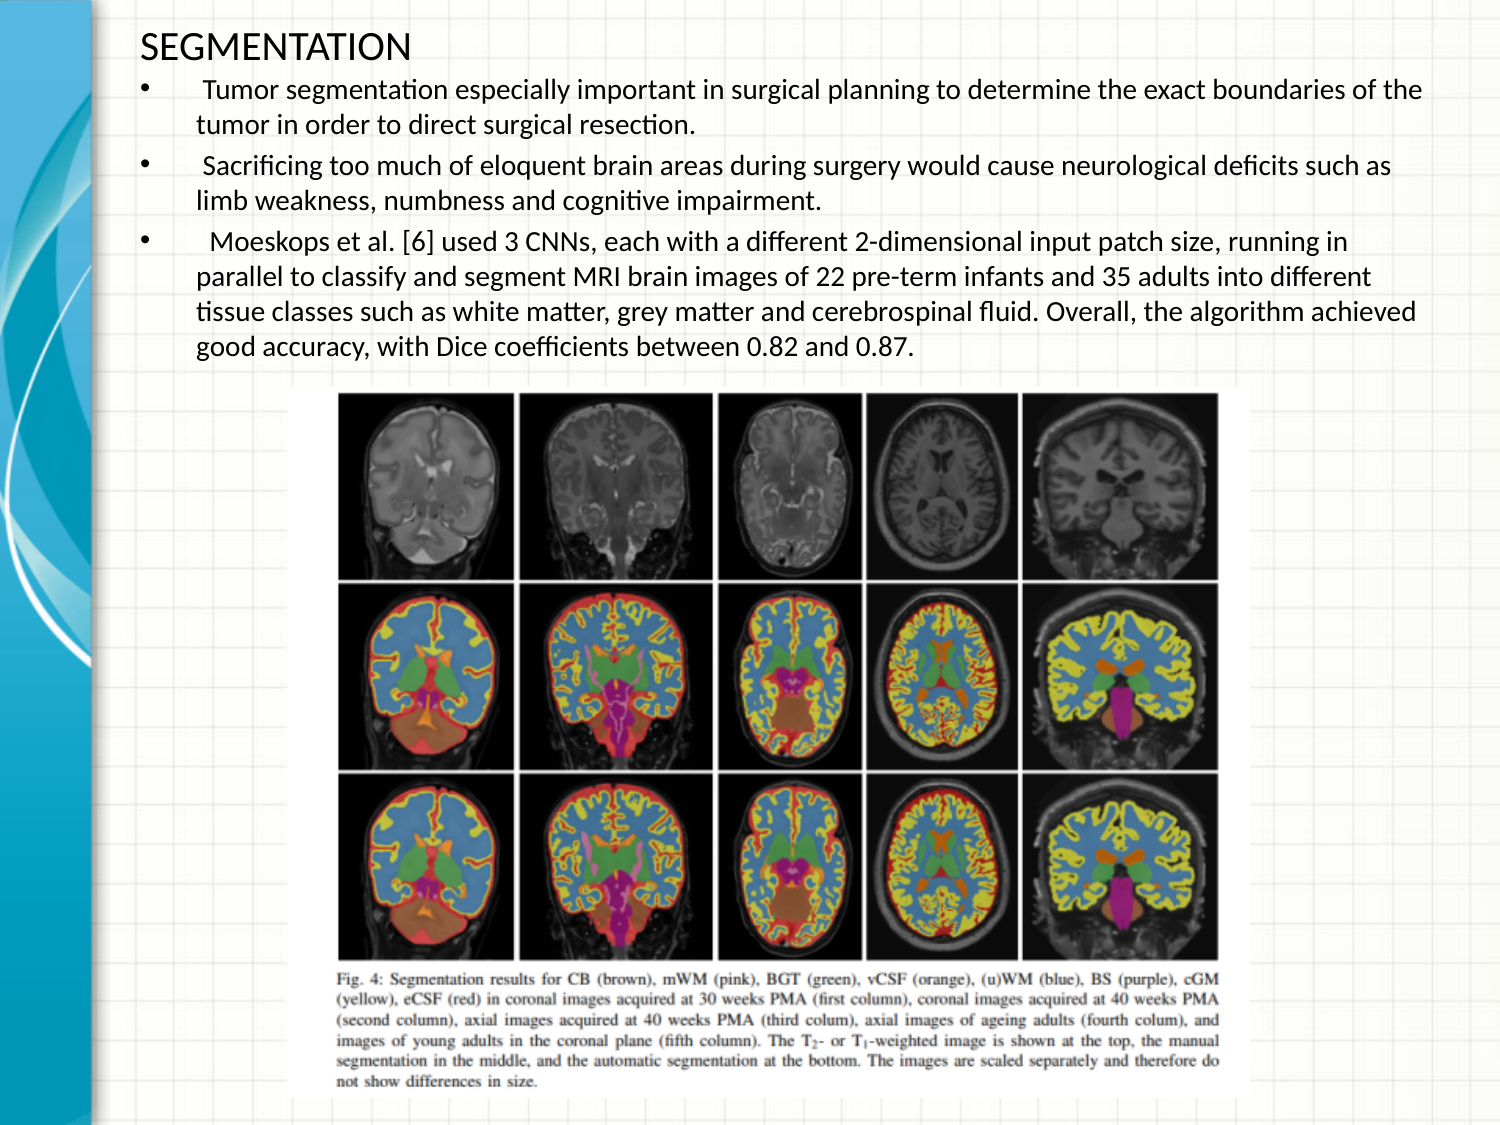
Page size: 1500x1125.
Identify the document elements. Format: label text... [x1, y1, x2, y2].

title SEGMENTATION [125, 0, 1450, 62]
picture [0, 0, 1500, 1125]
list Tumor segmentation especially important in surgical planning to determine the exact boundaries of the tumor in order to direct surgical resection. Sacrificing too much of eloquent brain areas during surgery would cause neurological deficits such as limb weakness, numbness and cognitive impairment. Moeskops et al. [6] used 3 CNNs, each with a different 2-dimensional input patch size, running in parallel to classify and segment MRI brain images of 22 pre-term infants and 35 adults into different tissue classes such as white matter, grey matter and cerebrospinal fluid. Overall, the algorithm achieved good accuracy, with Dice coefficients between 0.82 and 0.87. [125, 62, 1450, 768]
